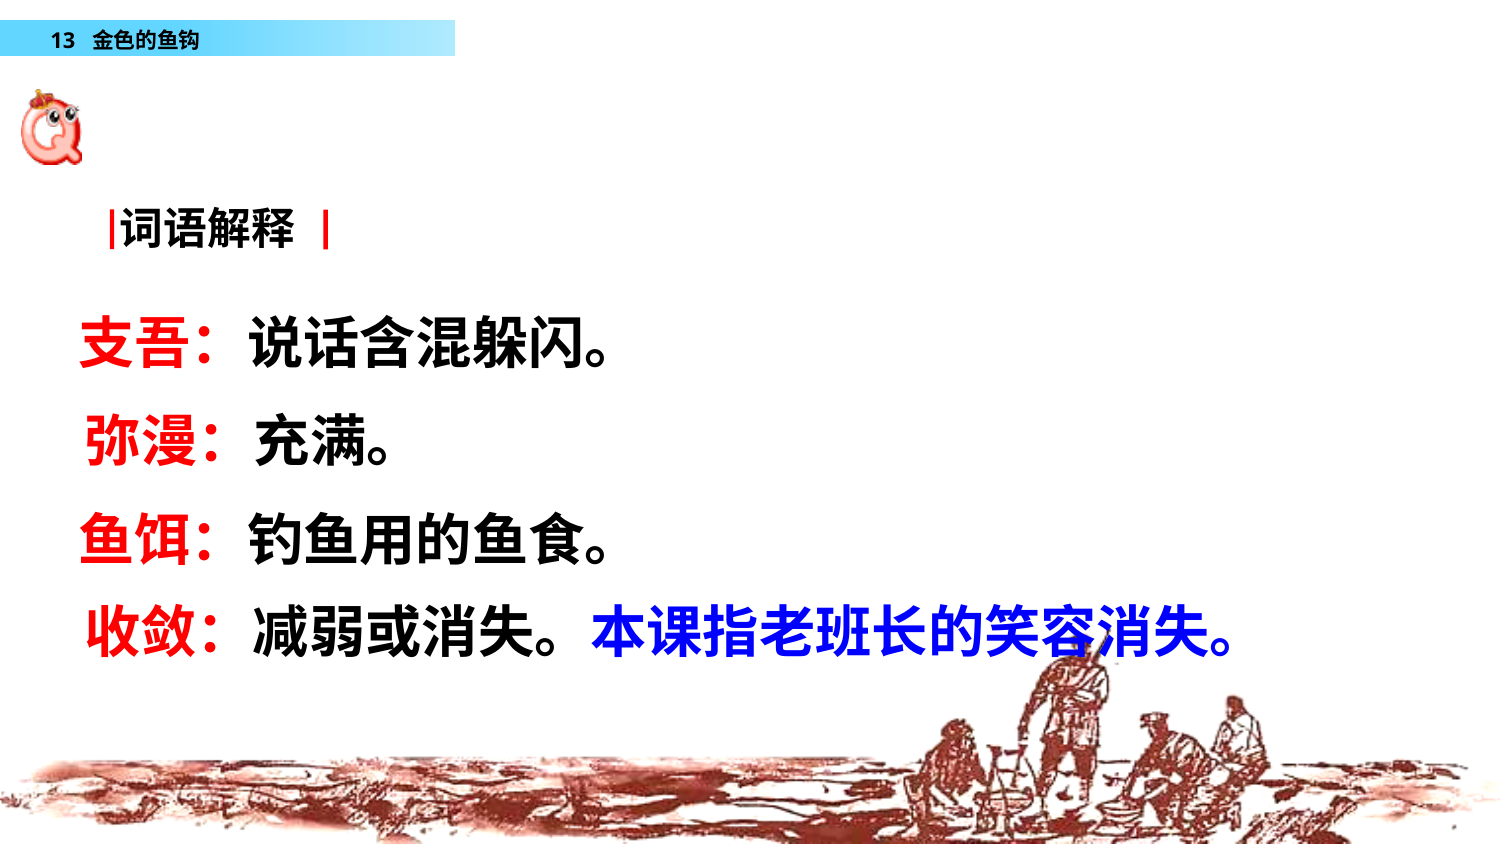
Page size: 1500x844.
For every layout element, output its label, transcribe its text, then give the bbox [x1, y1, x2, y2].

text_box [108, 194, 348, 260]
text_box 鱼饵：钓鱼用的鱼食。 [67, 498, 653, 577]
text_box 支吾：说话含混躲闪。 [67, 301, 653, 381]
text_box 弥漫：充满。 [73, 399, 447, 478]
text_box 收敛：减弱或消失。本课指老班长的笑容消失。 [72, 590, 1277, 670]
picture [21, 89, 82, 165]
